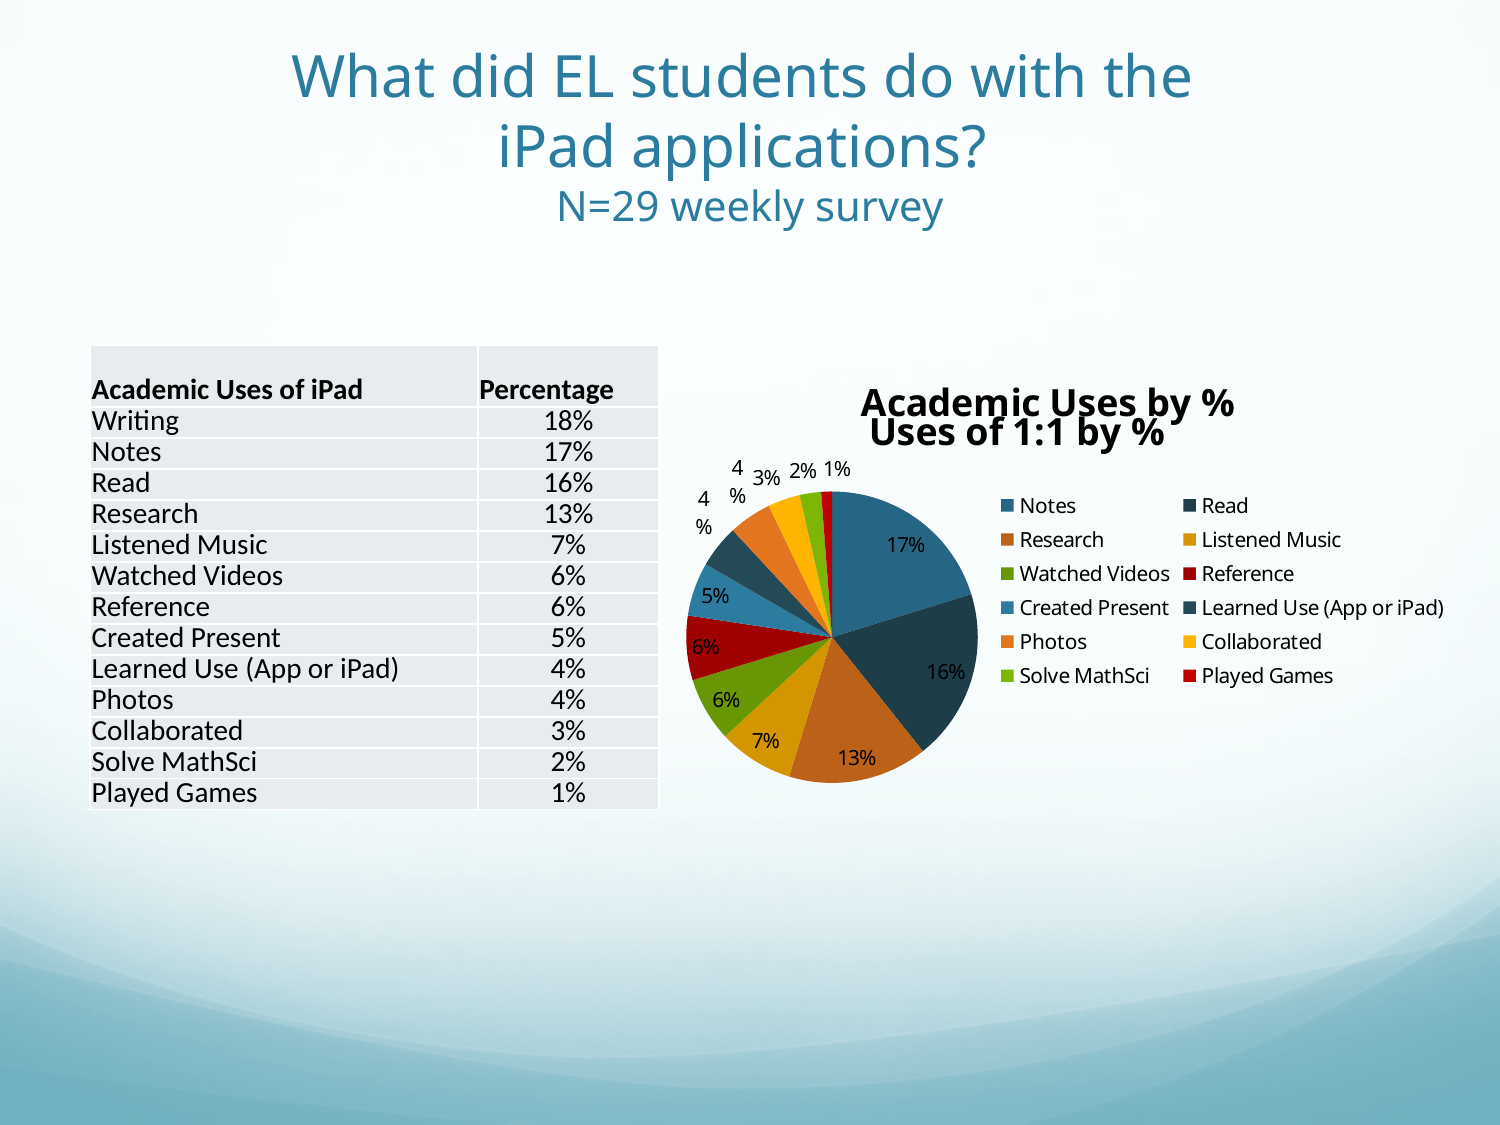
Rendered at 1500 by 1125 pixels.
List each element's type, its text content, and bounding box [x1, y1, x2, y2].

table_cell 4% [479, 687, 601, 716]
table_header Academic Uses of iPad [91, 346, 477, 406]
table_cell Writing [91, 408, 477, 437]
table_cell Listened Music [91, 532, 477, 561]
table_cell Photos [91, 687, 477, 716]
table_cell 18% [479, 408, 601, 437]
table_cell 17% [479, 439, 601, 468]
table_cell Read [91, 470, 477, 499]
table_cell 1% [479, 779, 601, 809]
table_cell Reference [91, 594, 477, 623]
table_cell Learned Use (App or iPad) [91, 656, 477, 685]
table_cell Watched Videos [91, 563, 477, 592]
table_cell Solve MathSci [91, 749, 477, 778]
table_header Percentage [479, 346, 628, 406]
table_cell 4% [479, 656, 601, 685]
table_cell 7% [479, 532, 601, 561]
table_cell 6% [479, 563, 601, 592]
table_cell Notes [91, 439, 477, 468]
table_cell 13% [479, 501, 601, 530]
table_cell Collaborated [91, 718, 477, 747]
table_cell 5% [479, 625, 601, 654]
title What did EL students do with the iPad applications? N=29 weekly survey [90, 17, 1410, 237]
table_cell Played Games [91, 779, 477, 809]
table_cell 6% [479, 594, 601, 623]
table_cell Research [91, 501, 477, 530]
table_cell 3% [479, 718, 601, 747]
chart [608, 345, 1464, 865]
table_cell 16% [479, 470, 601, 499]
table_cell 2% [479, 749, 601, 778]
table_cell Created Present [91, 625, 477, 654]
